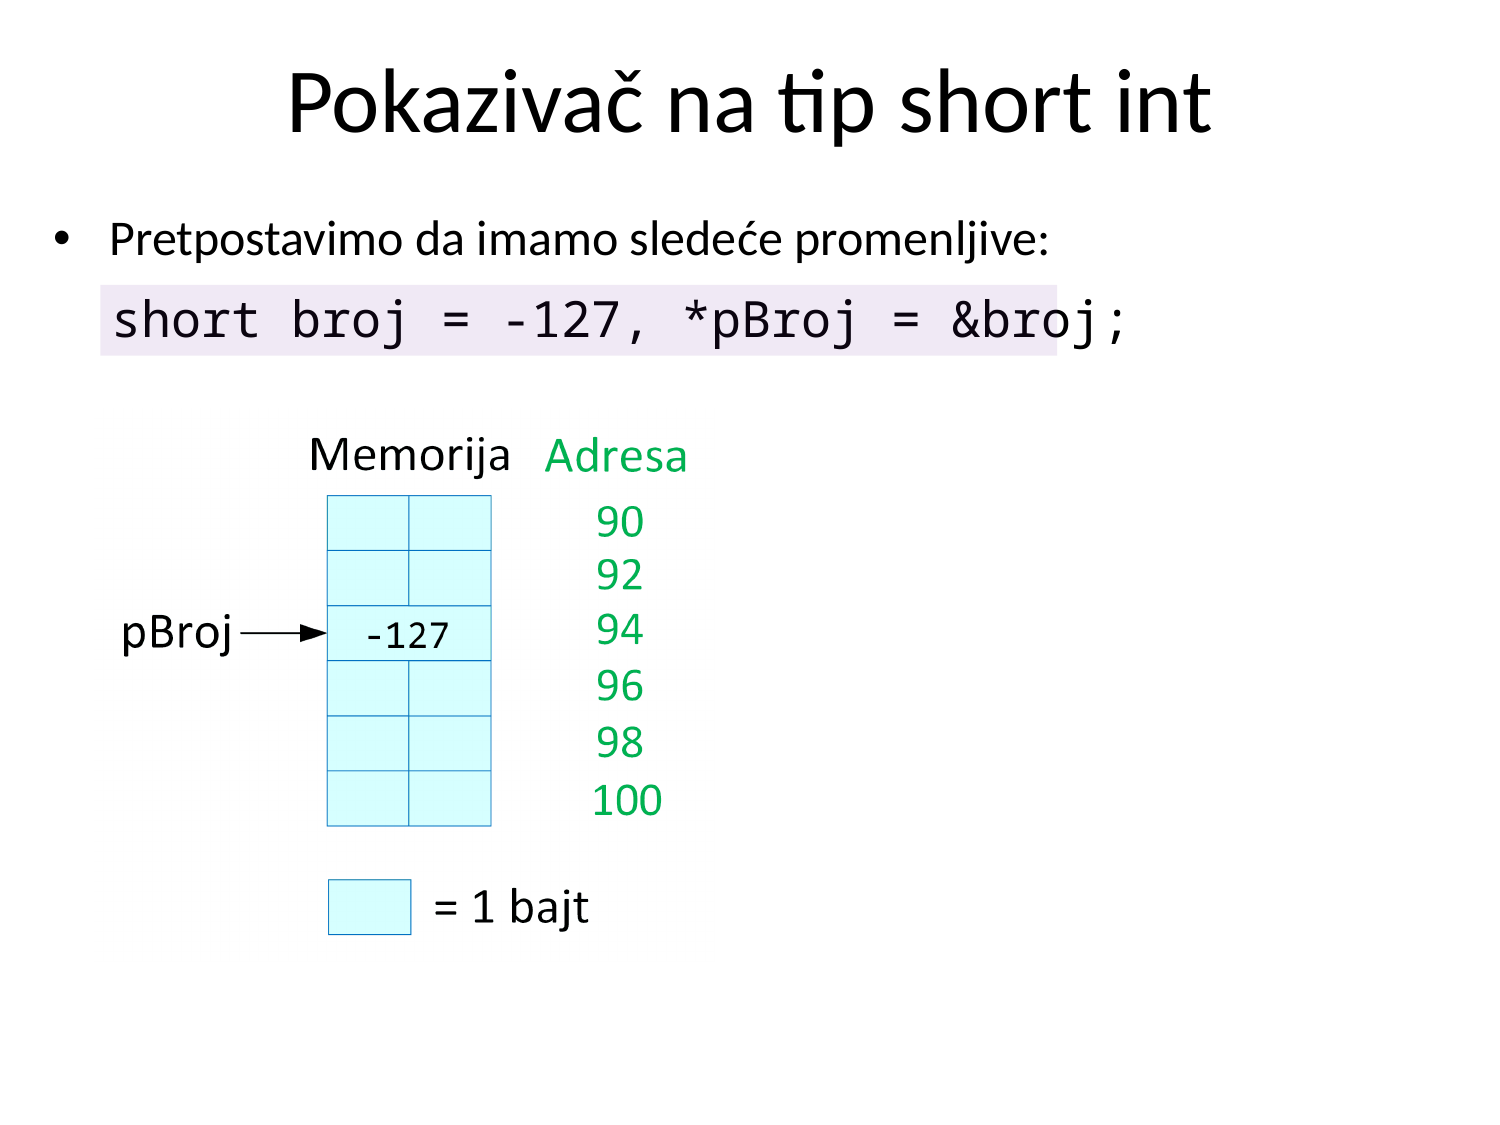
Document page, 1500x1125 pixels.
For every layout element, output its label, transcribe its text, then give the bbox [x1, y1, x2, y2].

title Pokazivač na tip short int [112, 2, 1388, 190]
text_box Pretpostavimo da imamo sledeće promenljive: short broj = -127, *pBroj = &broj; [38, 202, 1436, 381]
picture [93, 408, 715, 962]
text_box [98, 283, 1059, 358]
